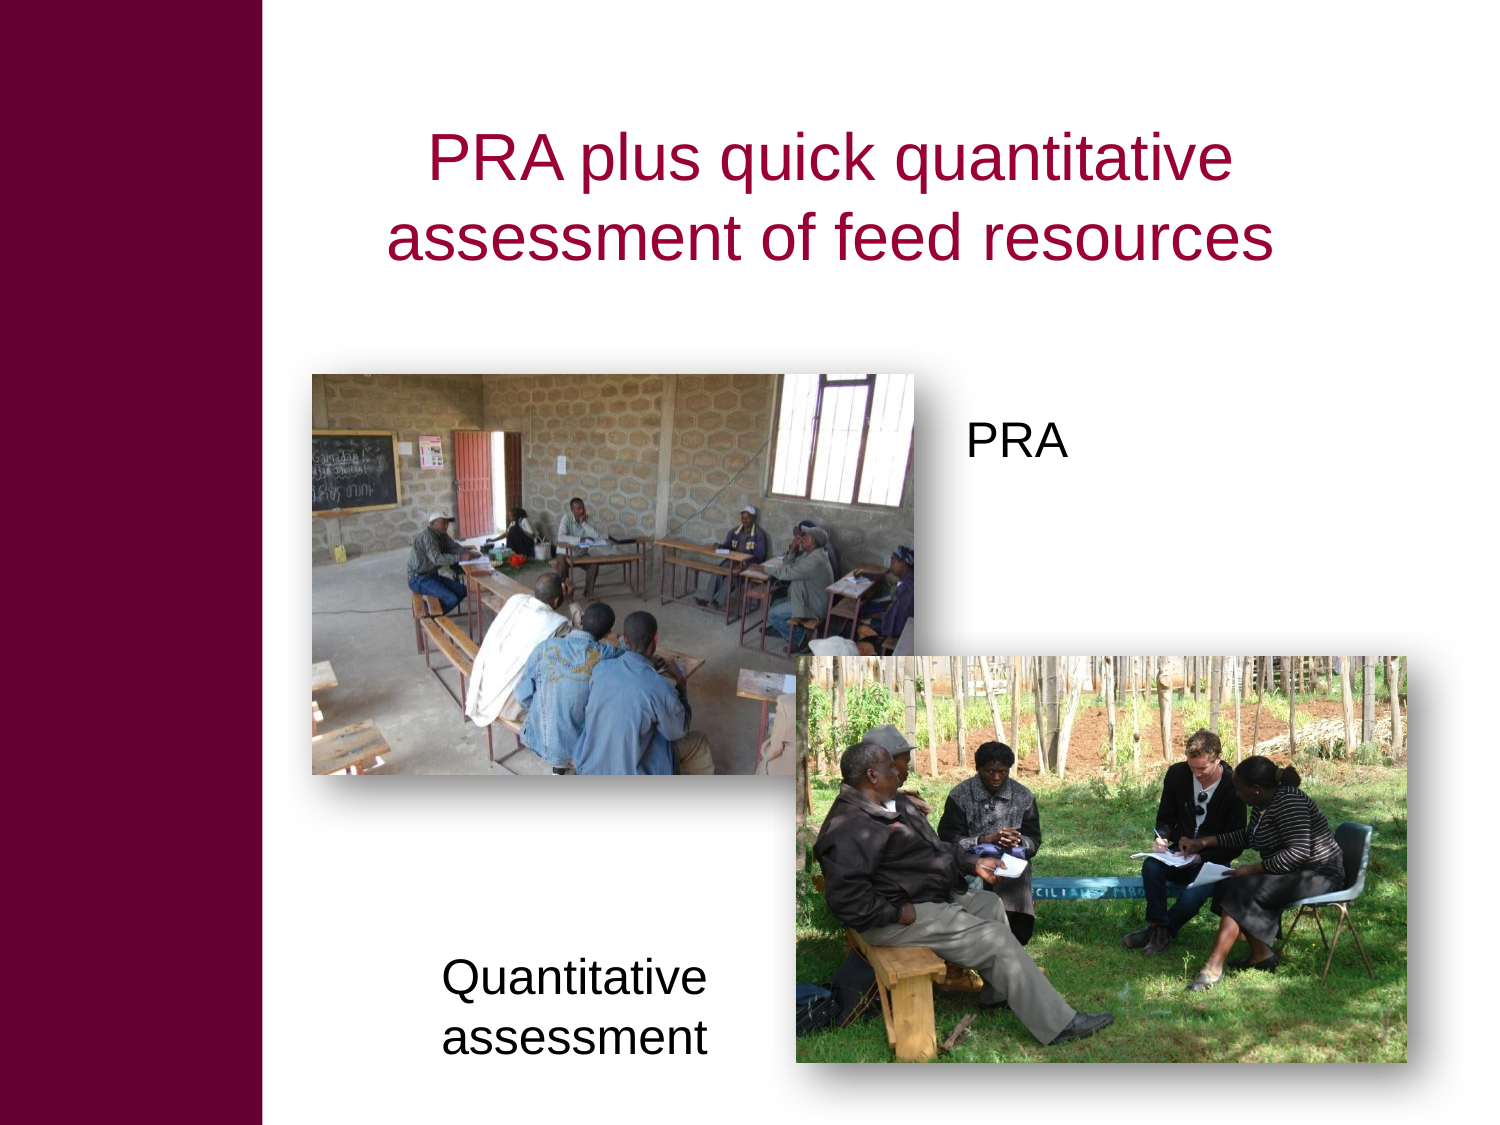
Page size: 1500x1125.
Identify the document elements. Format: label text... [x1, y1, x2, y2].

text_box PRA [950, 399, 1084, 475]
title PRA plus quick quantitative assessment of feed resources [274, 99, 1388, 288]
picture [312, 374, 1407, 1063]
text_box Quantitative assessment [426, 937, 738, 1073]
